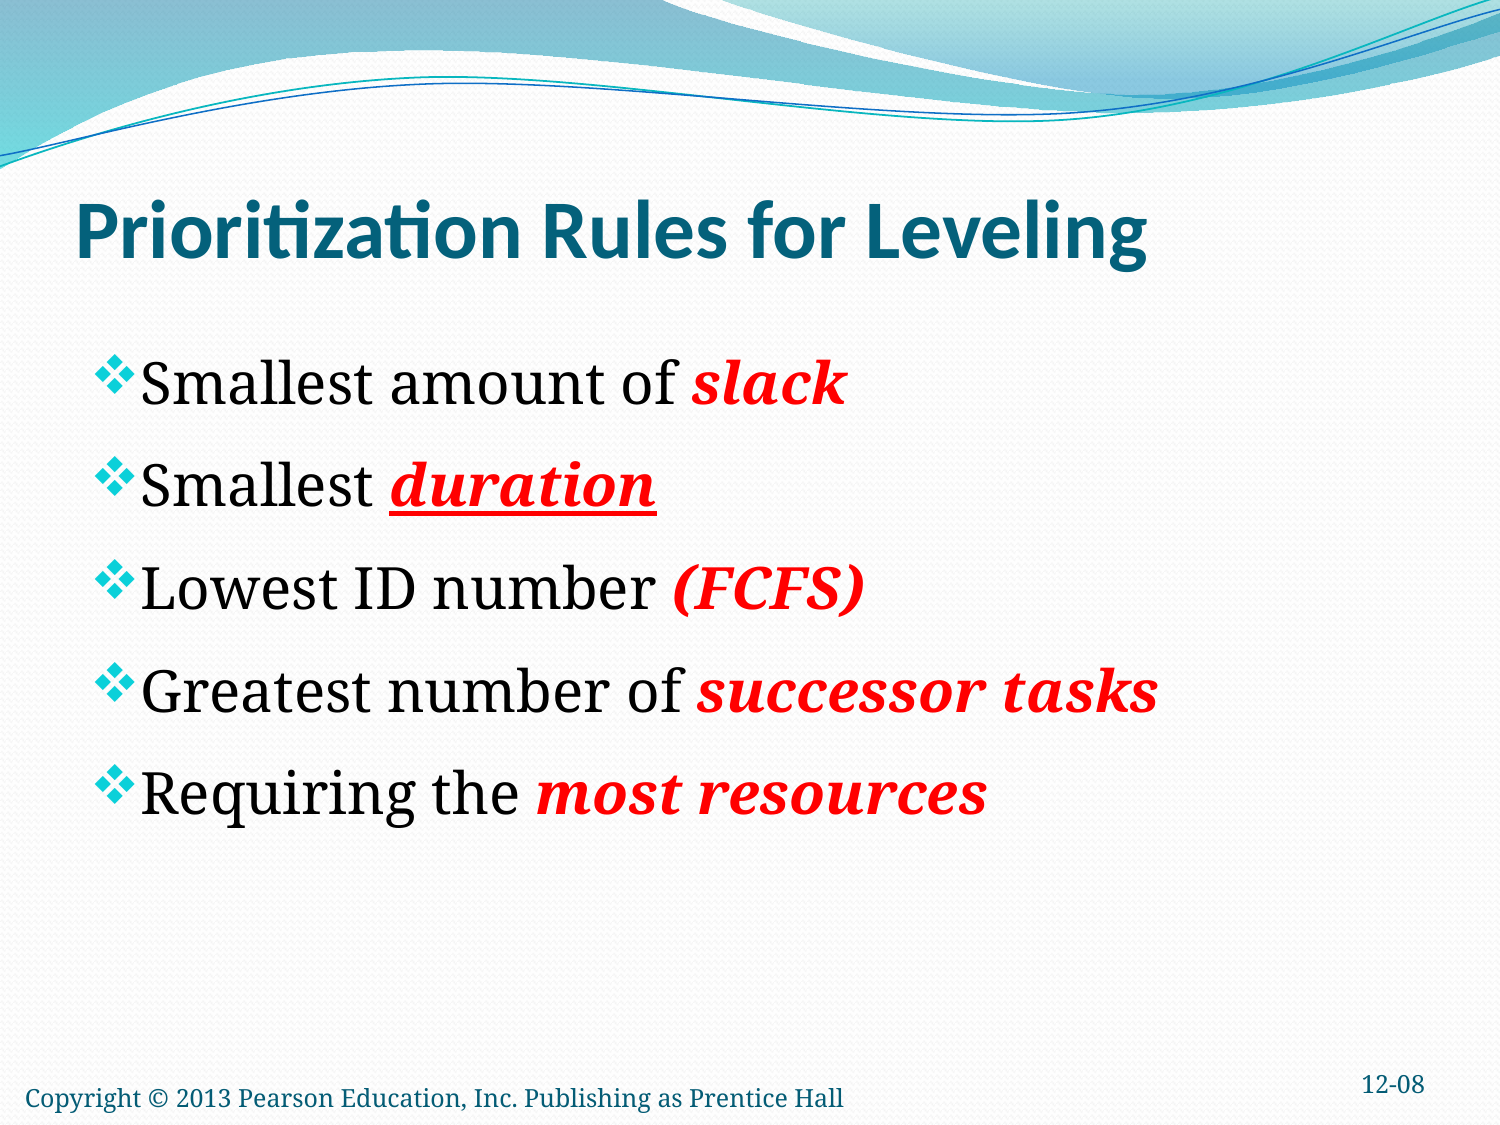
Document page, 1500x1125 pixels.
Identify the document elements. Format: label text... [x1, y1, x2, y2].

list Smallest amount of slack Smallest duration Lowest ID number (FCFS) Greatest number of successor tasks Requiring the most resources [74, 317, 1426, 1038]
title Prioritization Rules for Leveling [74, 87, 1426, 276]
slide_number 12-08 [1299, 1042, 1425, 1103]
